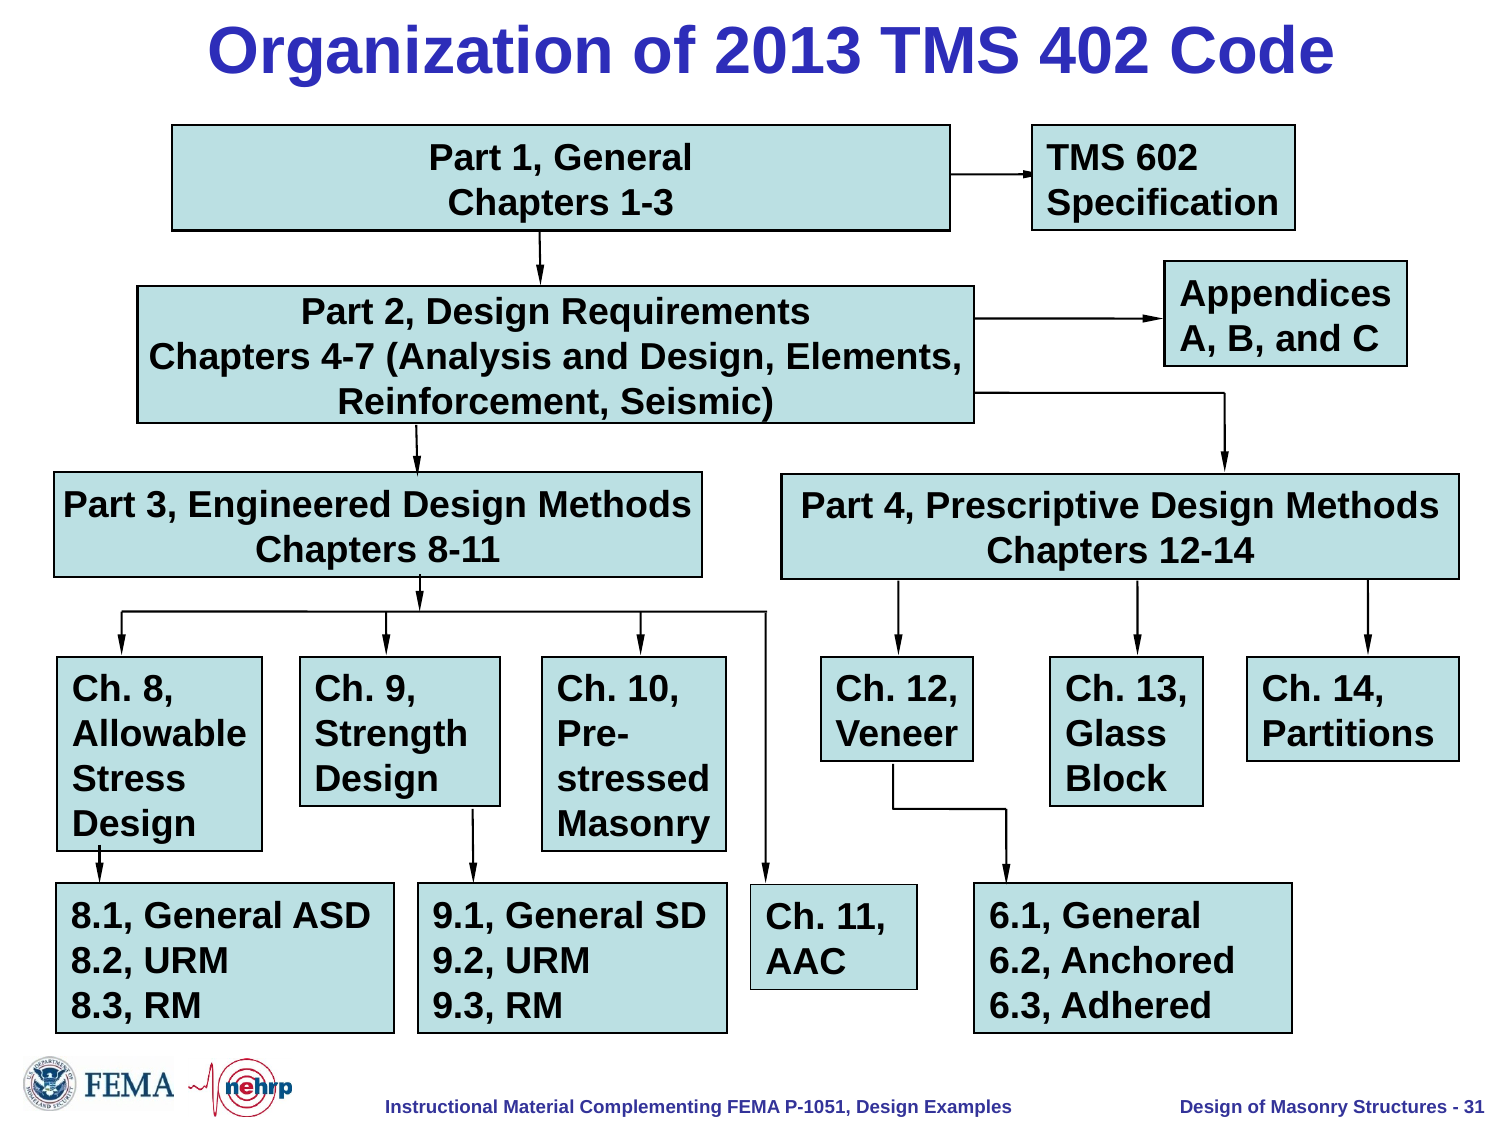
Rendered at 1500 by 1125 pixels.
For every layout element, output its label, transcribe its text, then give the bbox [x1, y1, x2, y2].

footer Instructional Material Complementing FEMA P-1051, Design Examples [337, 1087, 1042, 1125]
title Organization of 2013 TMS 402 Code [98, 0, 1446, 94]
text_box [53, 124, 1460, 1036]
picture [23, 1056, 174, 1111]
picture [188, 1058, 292, 1117]
slide_number Design of Masonry Structures - 31 [1042, 1077, 1500, 1125]
